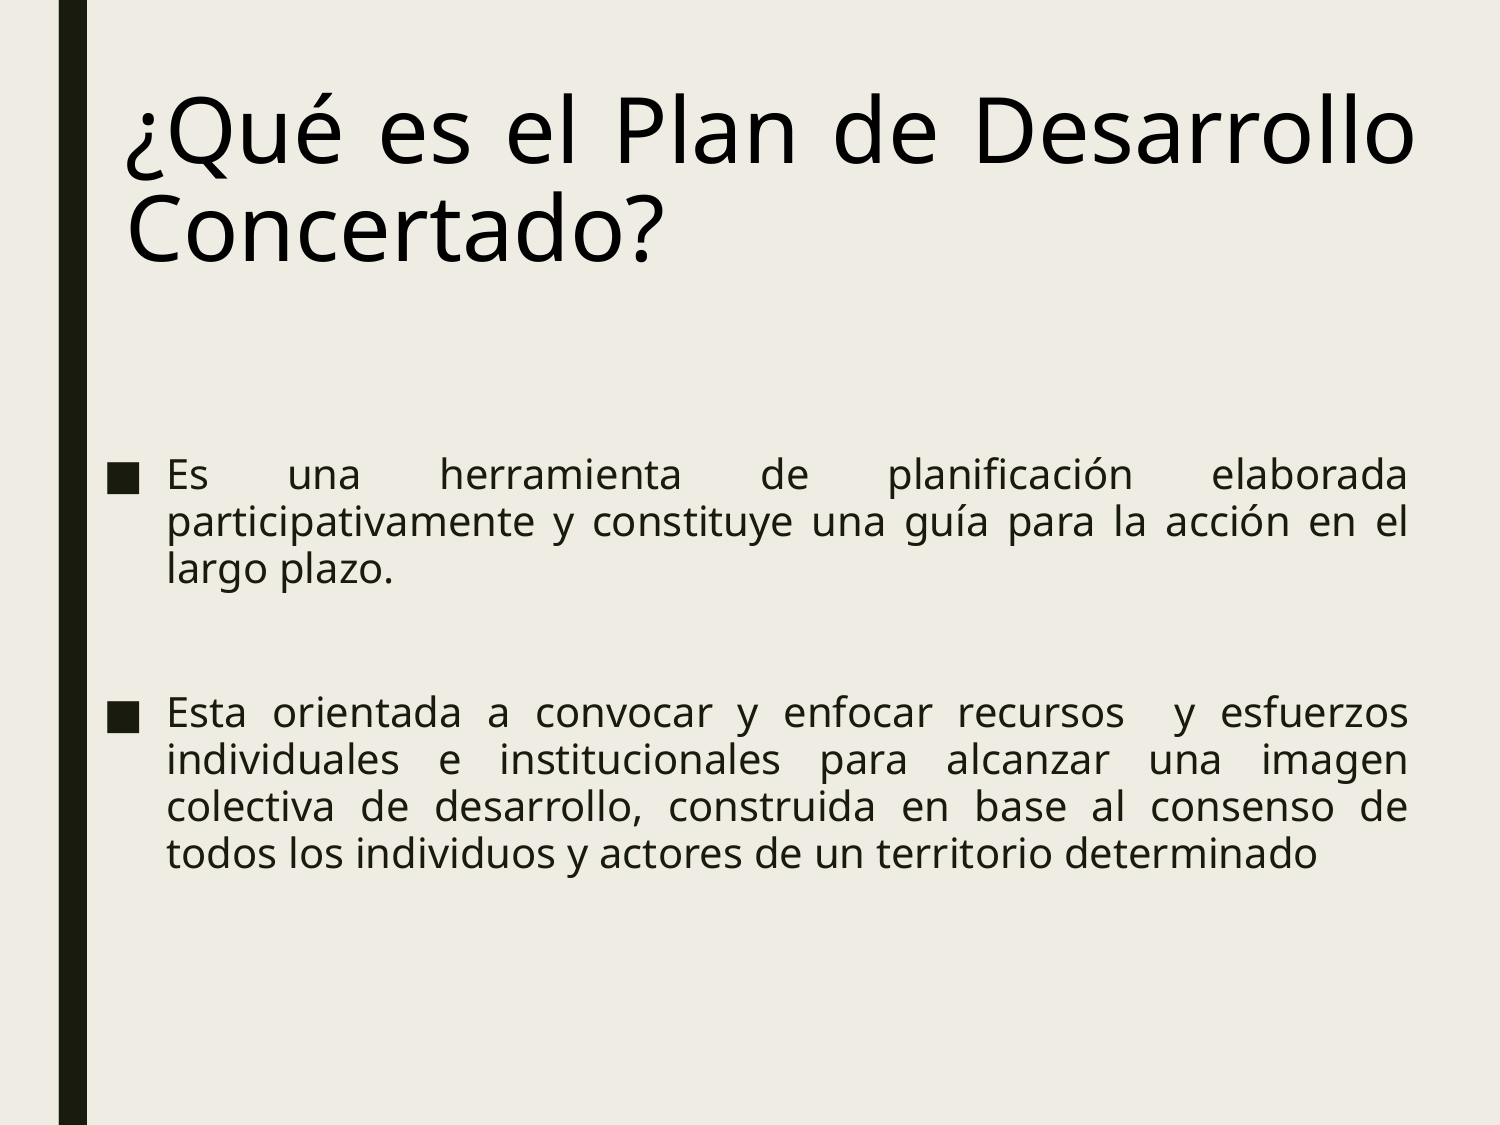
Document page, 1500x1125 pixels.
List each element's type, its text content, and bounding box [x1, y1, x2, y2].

list Es una herramienta de planificación elaborada participativamente y constituye una guía para la acción en el largo plazo. Esta orientada a convocar y enfocar recursos y esfuerzos individuales e institucionales para alcanzar una imagen colectiva de desarrollo, construida en base al consenso de todos los individuos y actores de un territorio determinado [88, 444, 1425, 1005]
title ¿Qué es el Plan de Desarrollo Concertado? [110, 78, 1436, 315]
